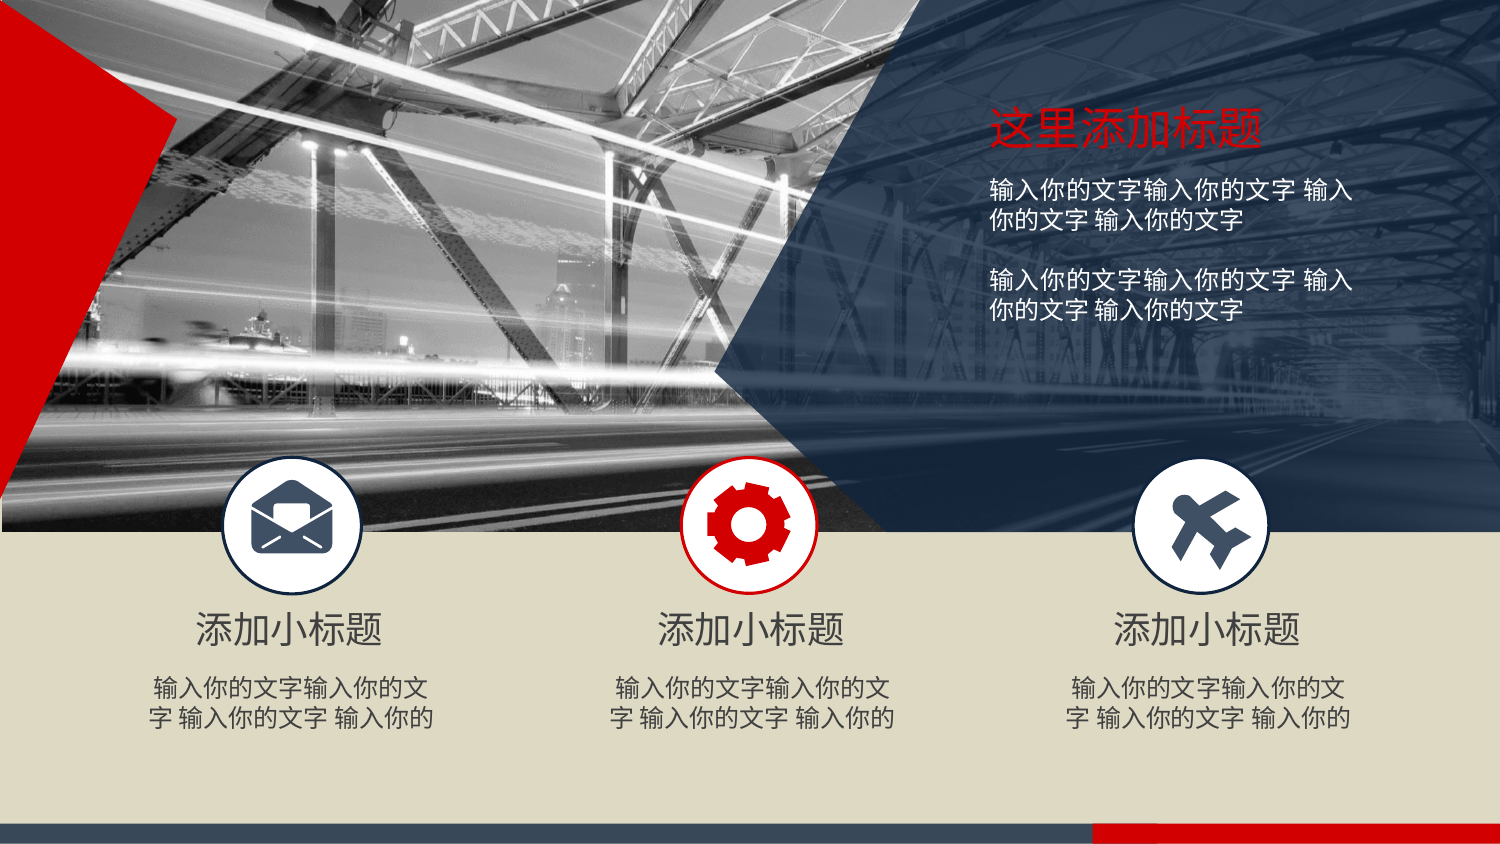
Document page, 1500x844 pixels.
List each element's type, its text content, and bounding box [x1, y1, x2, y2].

text_box [0, 821, 1090, 844]
picture [2, 0, 1500, 533]
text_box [222, 456, 362, 595]
text_box [1090, 821, 1500, 844]
text_box 输入你的文字输入你的文字 输入你的文字 输入你的 [1045, 665, 1373, 740]
text_box 添加小标题 [642, 598, 863, 659]
text_box 添加小标题 [1098, 598, 1319, 659]
text_box 输入你的文字输入你的文字 输入你的文字 输入你的 [589, 665, 917, 740]
text_box 添加小标题 [181, 598, 402, 659]
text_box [1132, 457, 1270, 594]
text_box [680, 457, 818, 594]
text_box 输入你的文字输入你的文字 输入你的文字 输入你的 [127, 665, 455, 740]
